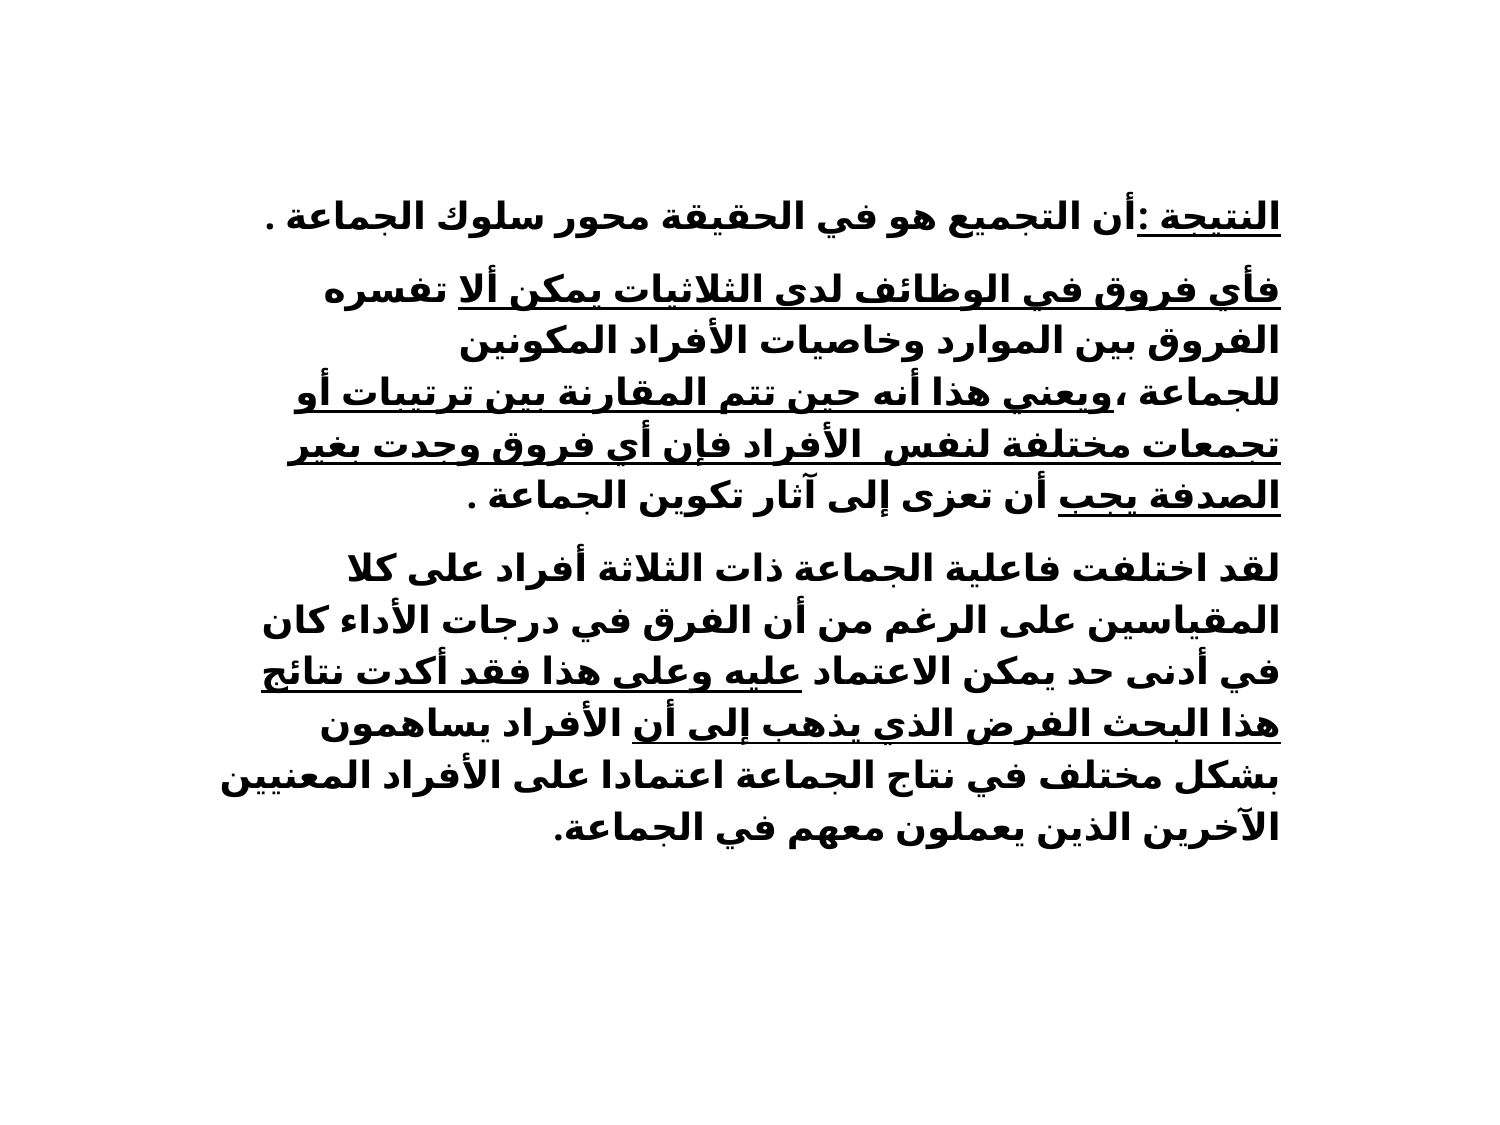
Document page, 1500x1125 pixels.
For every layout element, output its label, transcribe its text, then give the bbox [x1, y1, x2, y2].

text_box النتيجة :أن التجميع هو في الحقيقة محور سلوك الجماعة . فأي فروق في الوظائف لدى الثلاثيات يمكن ألا تفسره الفروق بين الموارد وخاصيات الأفراد المكونين للجماعة ،ويعني هذا أنه حين تتم المقارنة بين ترتيبات أو تجمعات مختلفة لنفس الأفراد فإن أي فروق وجدت بغير الصدفة يجب أن تعزى إلى آثار تكوين الجماعة . لقد اختلفت فاعلية الجماعة ذات الثلاثة أفراد على كلا المقياسين على الرغم من أن الفرق في درجات الأداء كان في أدنى حد يمكن الاعتماد عليه وعلى هذا فقد أكدت نتائج هذا البحث الفرض الذي يذهب إلى أن الأفراد يساهمون بشكل مختلف في نتاج الجماعة اعتمادا على الأفراد المعنيين الآخرين الذين يعملون معهم في الجماعة. [194, 177, 1353, 856]
